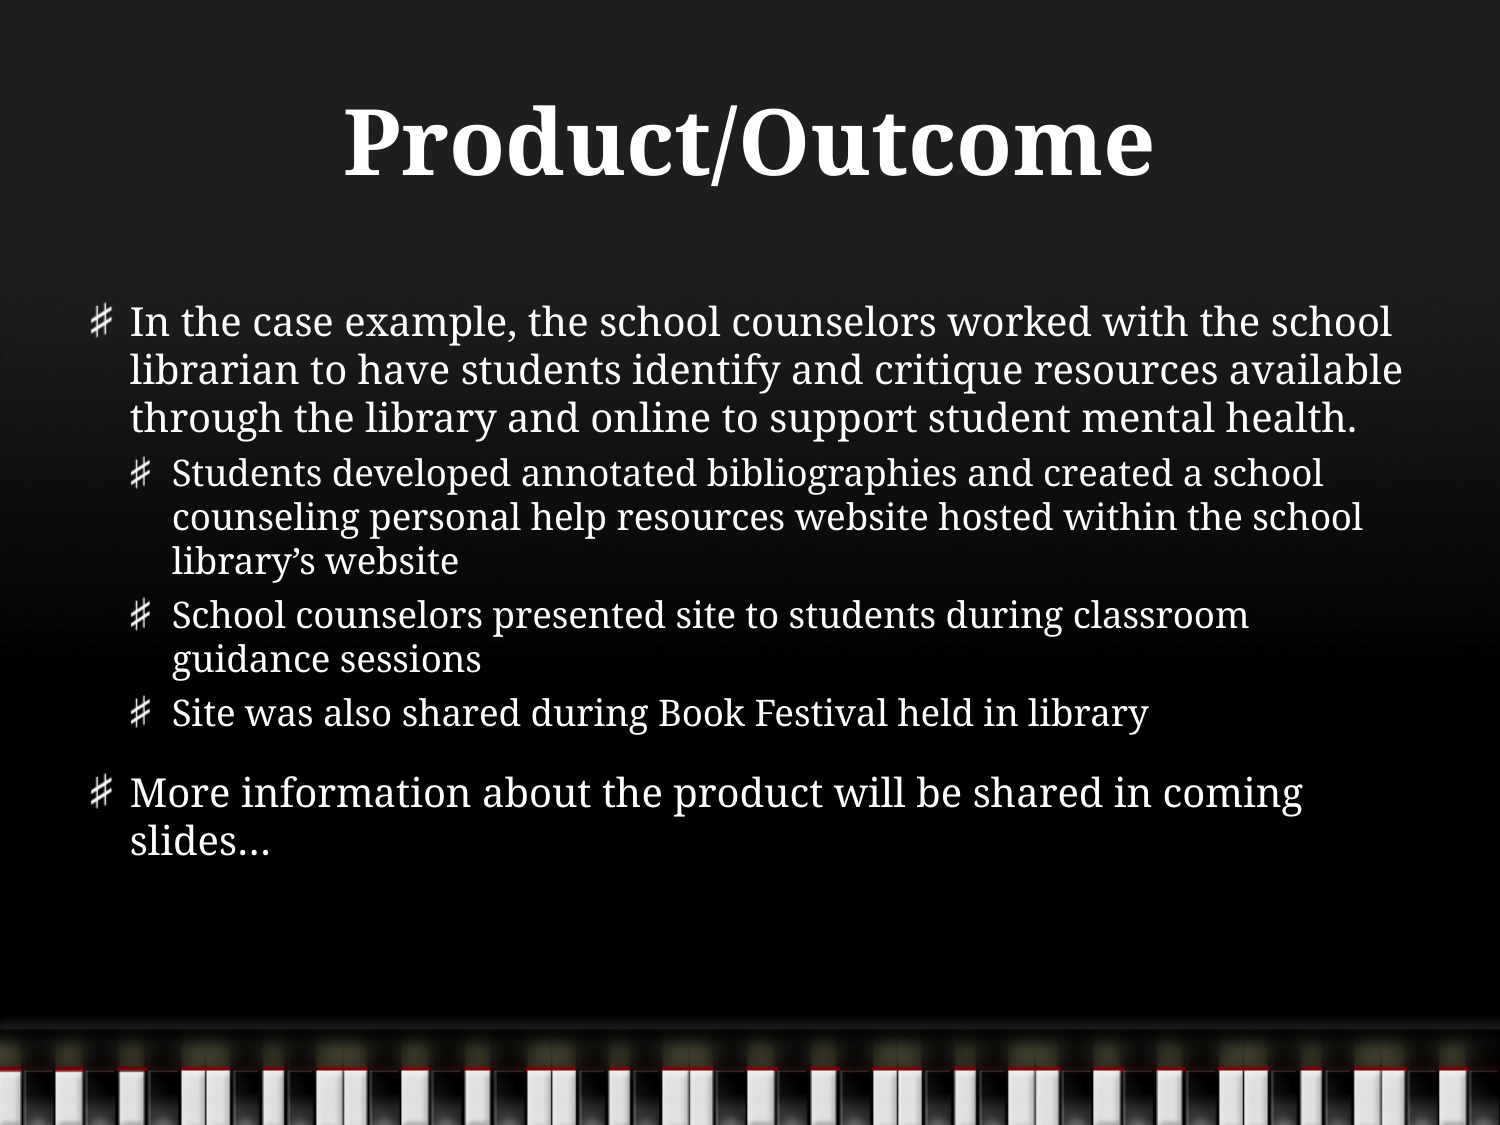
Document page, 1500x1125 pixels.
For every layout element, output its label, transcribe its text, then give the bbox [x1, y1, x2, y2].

picture [0, 0, 1500, 1125]
list In the case example, the school counselors worked with the school librarian to have students identify and critique resources available through the library and online to support student mental health. Students developed annotated bibliographies and created a school counseling personal help resources website hosted within the school library’s website School counselors presented site to students during classroom guidance sessions Site was also shared during Book Festival held in library More information about the product will be shared in coming slides… [75, 288, 1425, 925]
title Product/Outcome [75, 45, 1425, 233]
